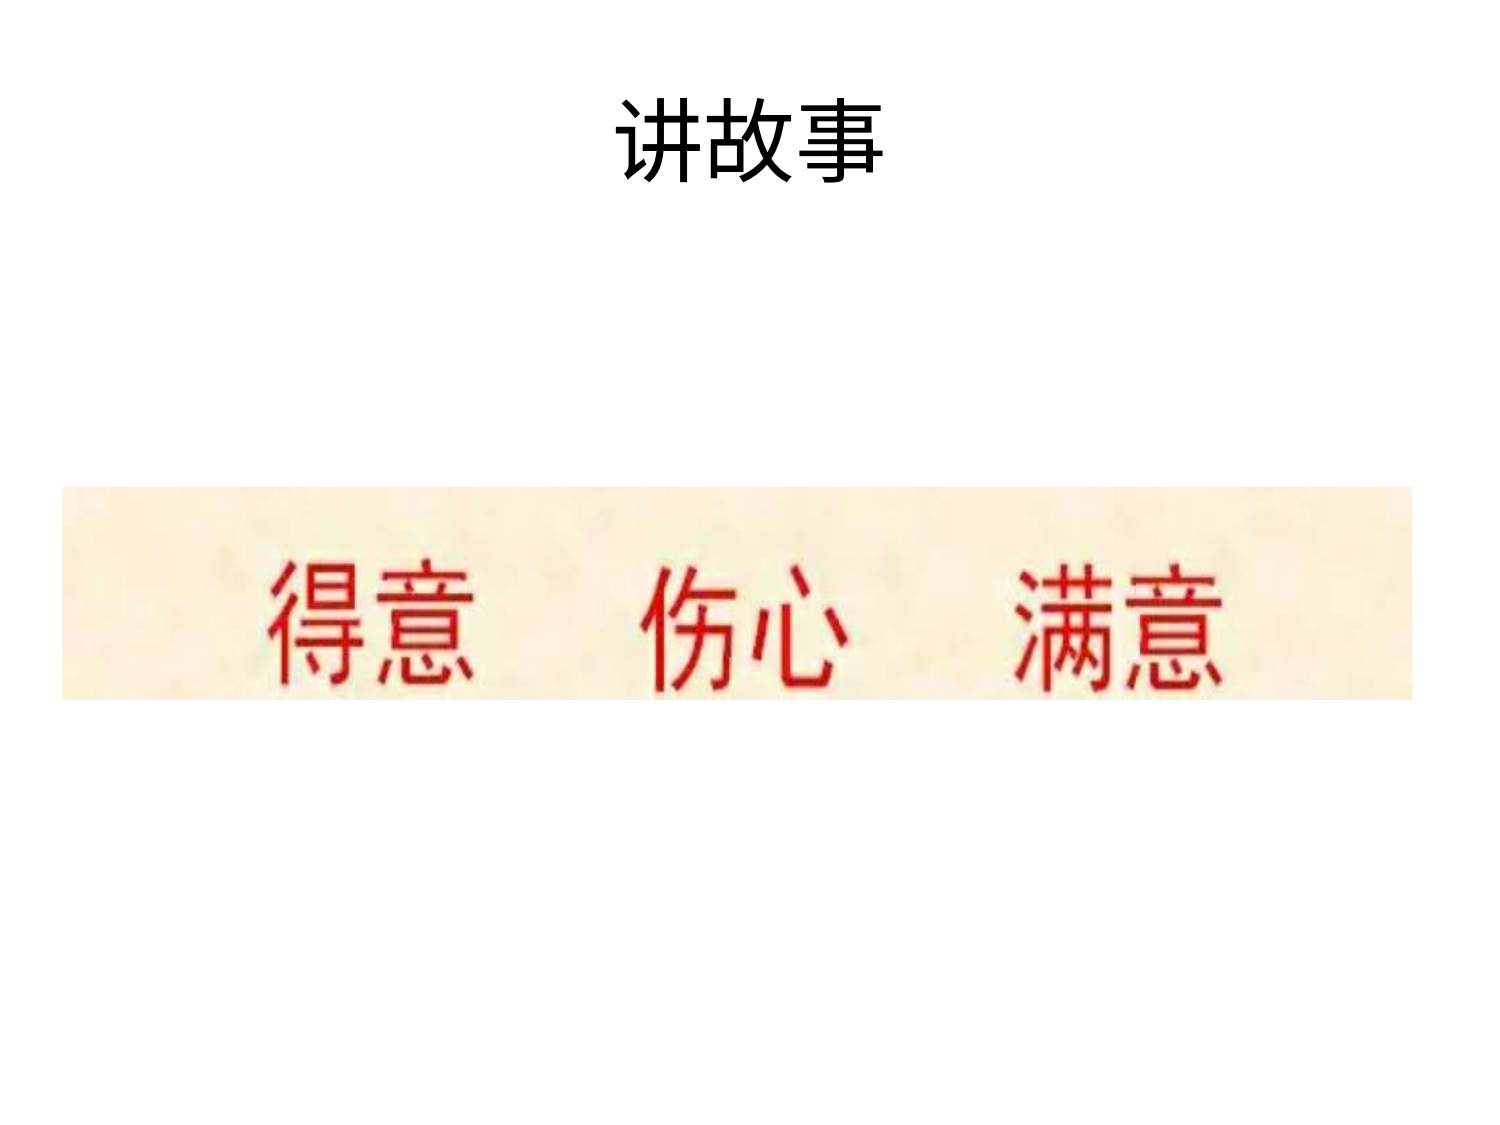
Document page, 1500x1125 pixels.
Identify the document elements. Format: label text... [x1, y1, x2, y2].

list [62, 487, 1413, 701]
title 讲故事 [74, 44, 1426, 233]
